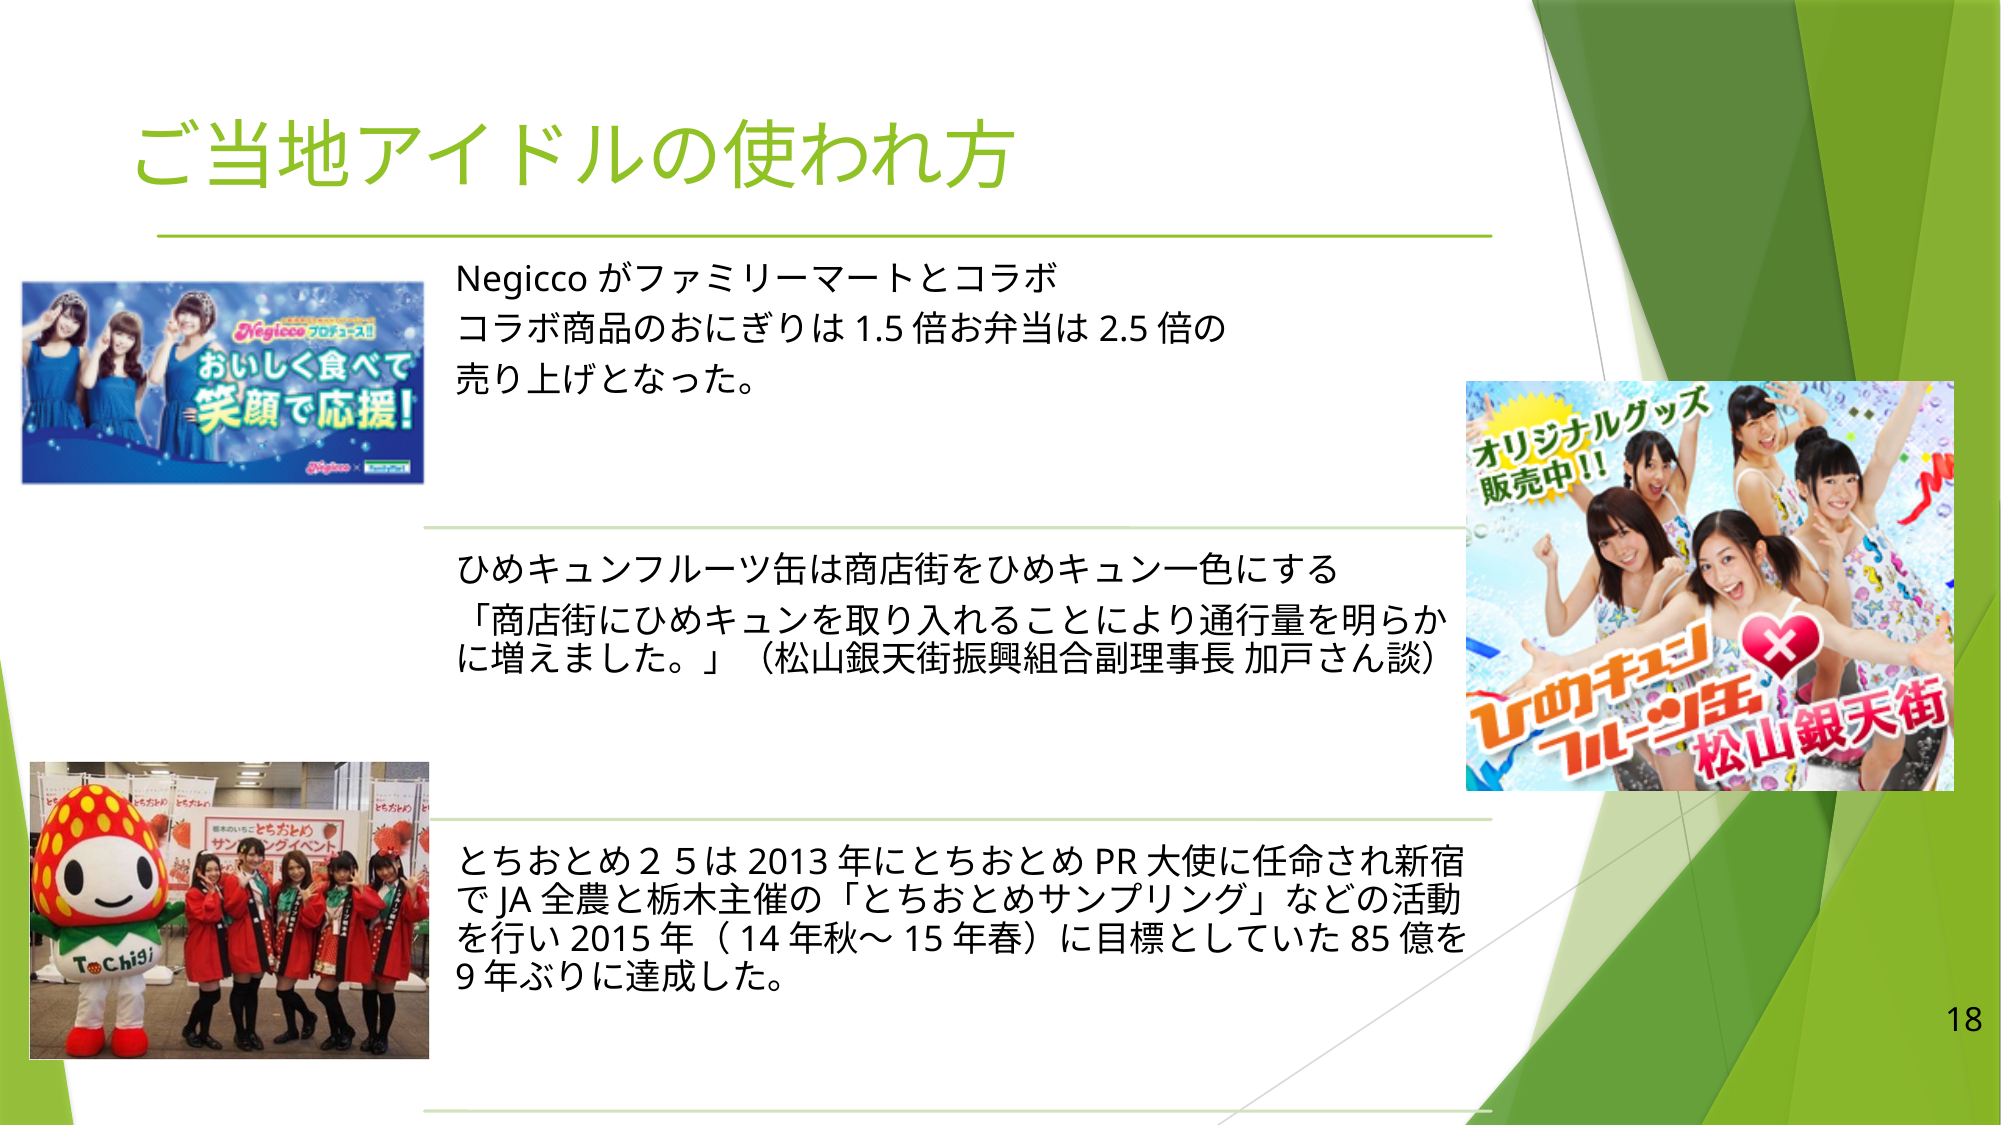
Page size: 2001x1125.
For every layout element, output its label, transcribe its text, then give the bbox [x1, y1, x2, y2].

slide_number 18 [1886, 991, 1999, 1051]
picture [1465, 381, 1955, 792]
picture [17, 274, 430, 489]
title ご当地アイドルの使われ方 [111, 99, 1522, 317]
picture [28, 760, 430, 1060]
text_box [157, 235, 1492, 1125]
